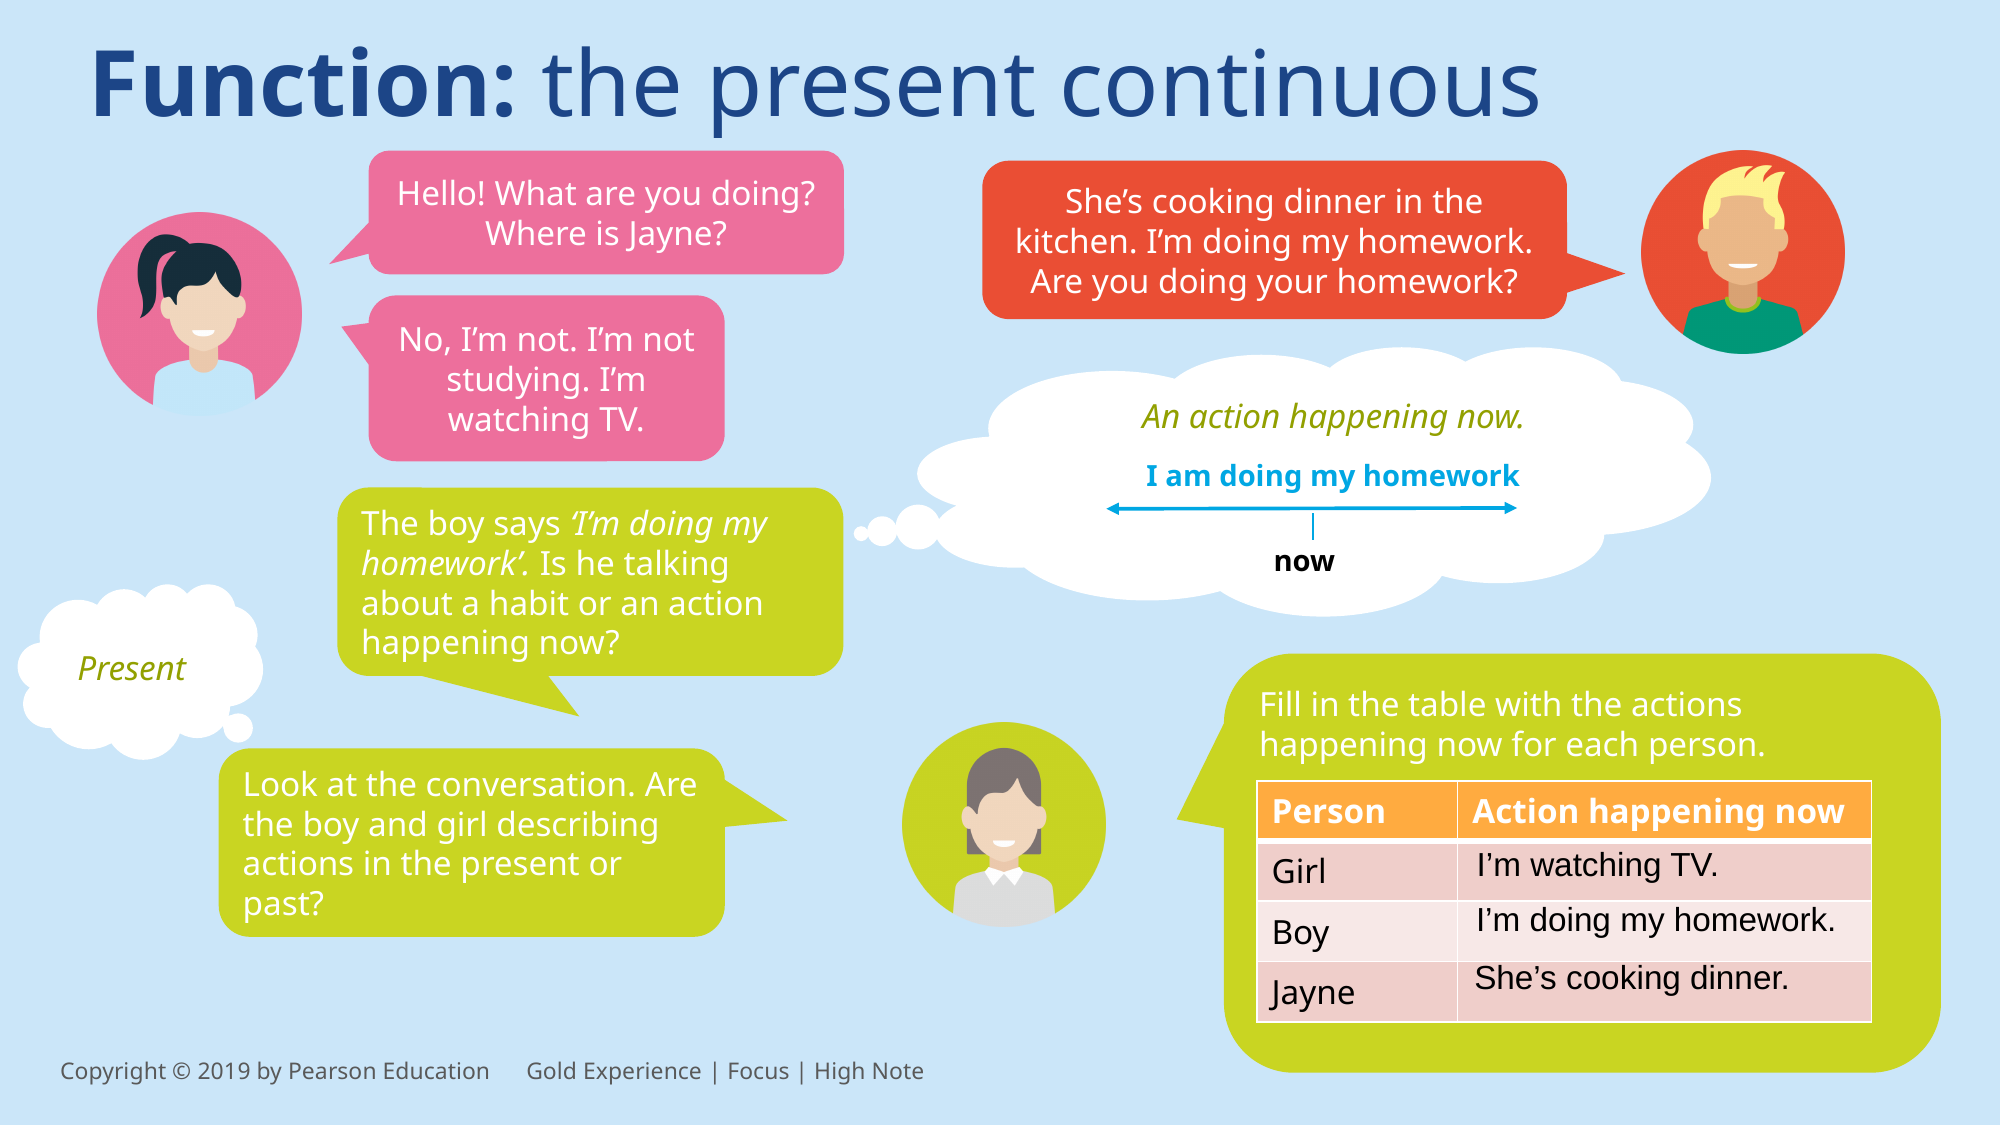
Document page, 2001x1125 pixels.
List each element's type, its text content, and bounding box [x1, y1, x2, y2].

text_box now [1062, 535, 1546, 585]
text_box An action happening now. [853, 347, 1712, 617]
picture [97, 212, 302, 417]
title Function: the present continuous [73, 29, 1827, 245]
table_cell Girl [1258, 844, 1457, 900]
text_box Fill in the table with the actions happening now for each person. [1174, 651, 1944, 1075]
text_box Present [17, 584, 264, 760]
text_box Hello! What are you doing? Where is Jayne? [327, 148, 847, 277]
picture [902, 722, 1107, 927]
text_box She’s cooking dinner in the kitchen. I’m doing my homework. Are you doing your homework? [980, 158, 1628, 322]
table_header Action happening now [1458, 782, 1871, 838]
table_cell Jayne [1258, 962, 1457, 1021]
table_header Person [1258, 782, 1457, 838]
text_box The boy says ‘I’m doing my homework’. Is he talking about a habit or an action happening now? [335, 485, 846, 719]
text_box I’m doing my homework. [1461, 890, 1852, 946]
text_box She’s cooking dinner. [1459, 948, 1806, 1004]
table_cell [1458, 902, 1871, 961]
text_box I’m watching TV. [1461, 835, 1735, 890]
text_box Look at the conversation. Are the boy and girl describing actions in the present or past? [216, 746, 790, 939]
table_cell [1735, 844, 1871, 900]
picture [1640, 150, 1845, 355]
text_box No, I’m not. I’m not studying. I’m watching TV. [339, 293, 727, 464]
text_box I am doing my homework [1121, 450, 1546, 500]
table_cell Boy [1258, 902, 1457, 961]
table_cell [1458, 962, 1871, 1021]
footer Copyright © 2019 by Pearson Education Gold Experience | Focus | High Note [45, 1040, 1084, 1101]
